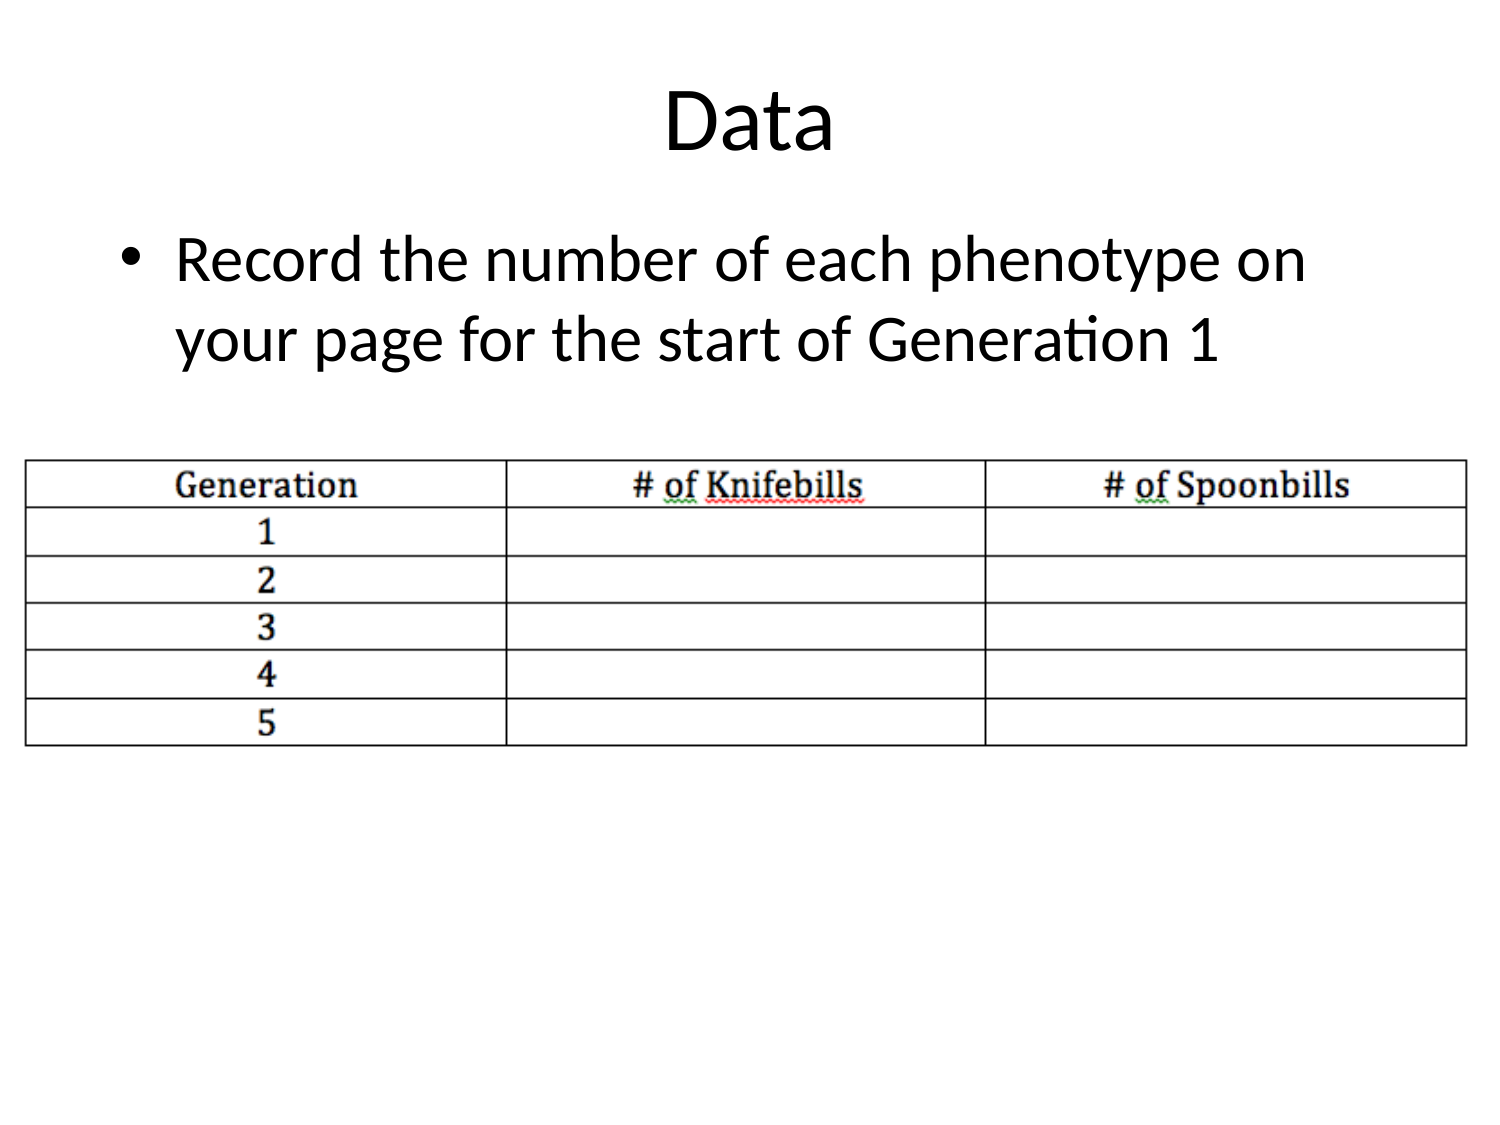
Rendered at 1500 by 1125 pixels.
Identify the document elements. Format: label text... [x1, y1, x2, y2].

list Record the number of each phenotype on your page for the start of Generation 1 [104, 207, 1445, 438]
title Data [75, 20, 1425, 208]
picture [0, 440, 1500, 763]
